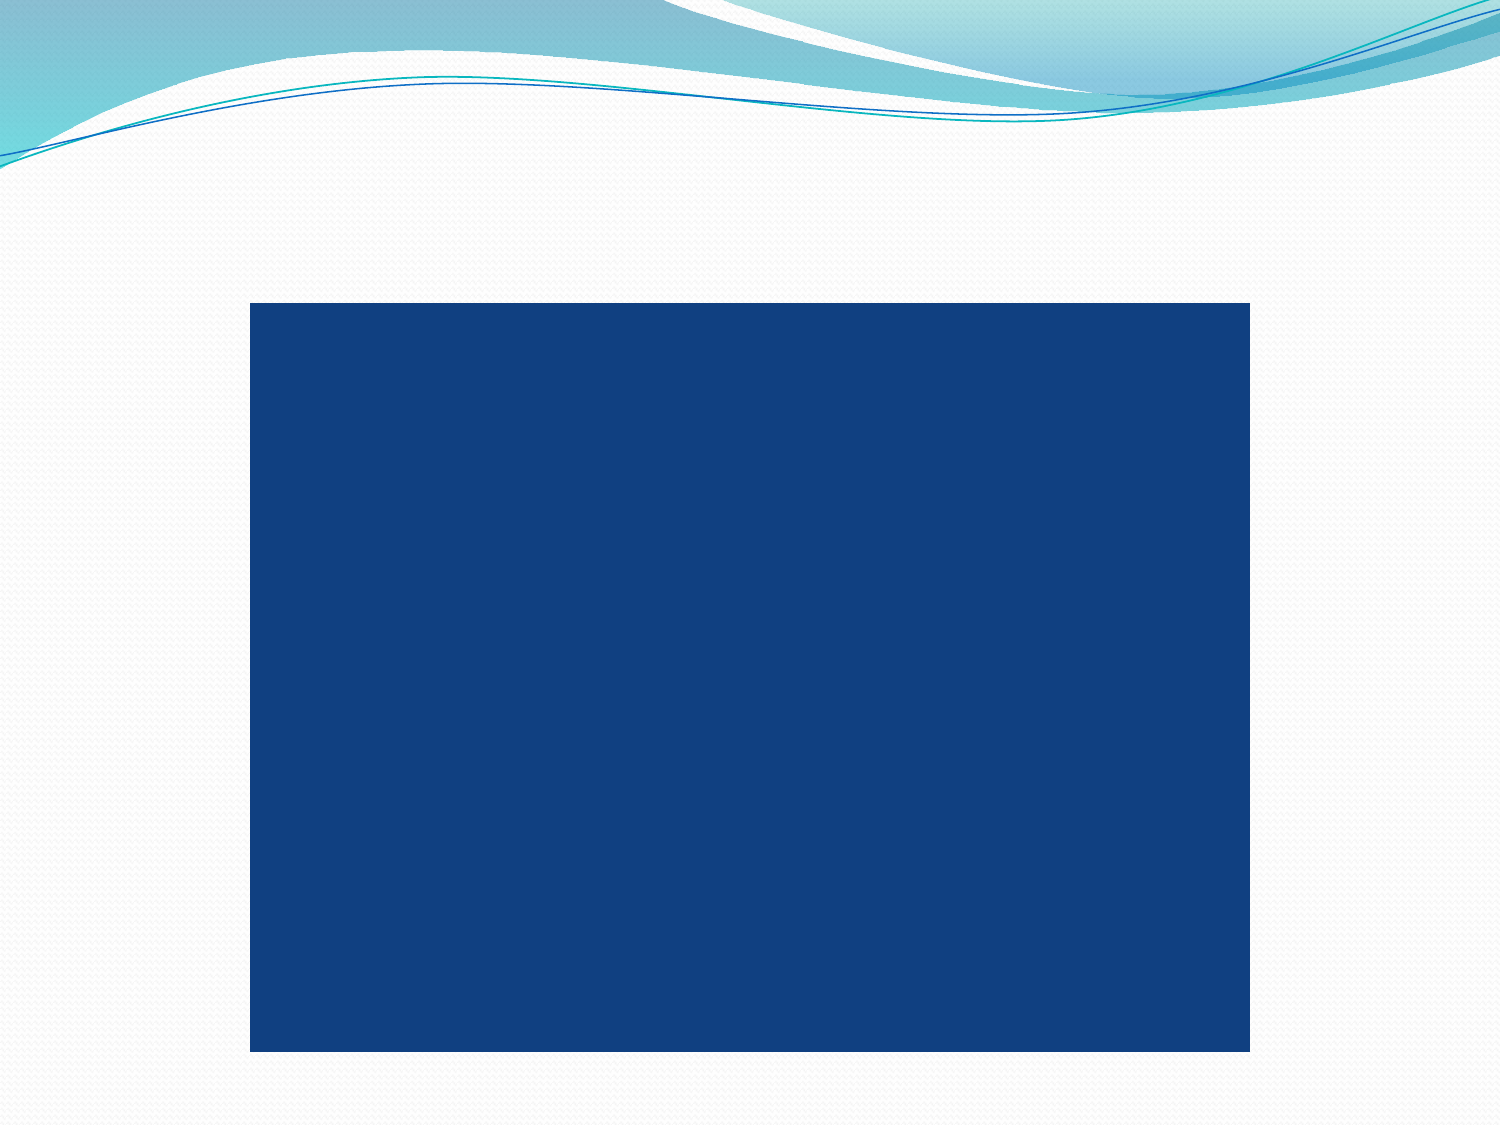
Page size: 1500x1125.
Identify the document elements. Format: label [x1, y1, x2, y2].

list [249, 302, 1251, 1053]
